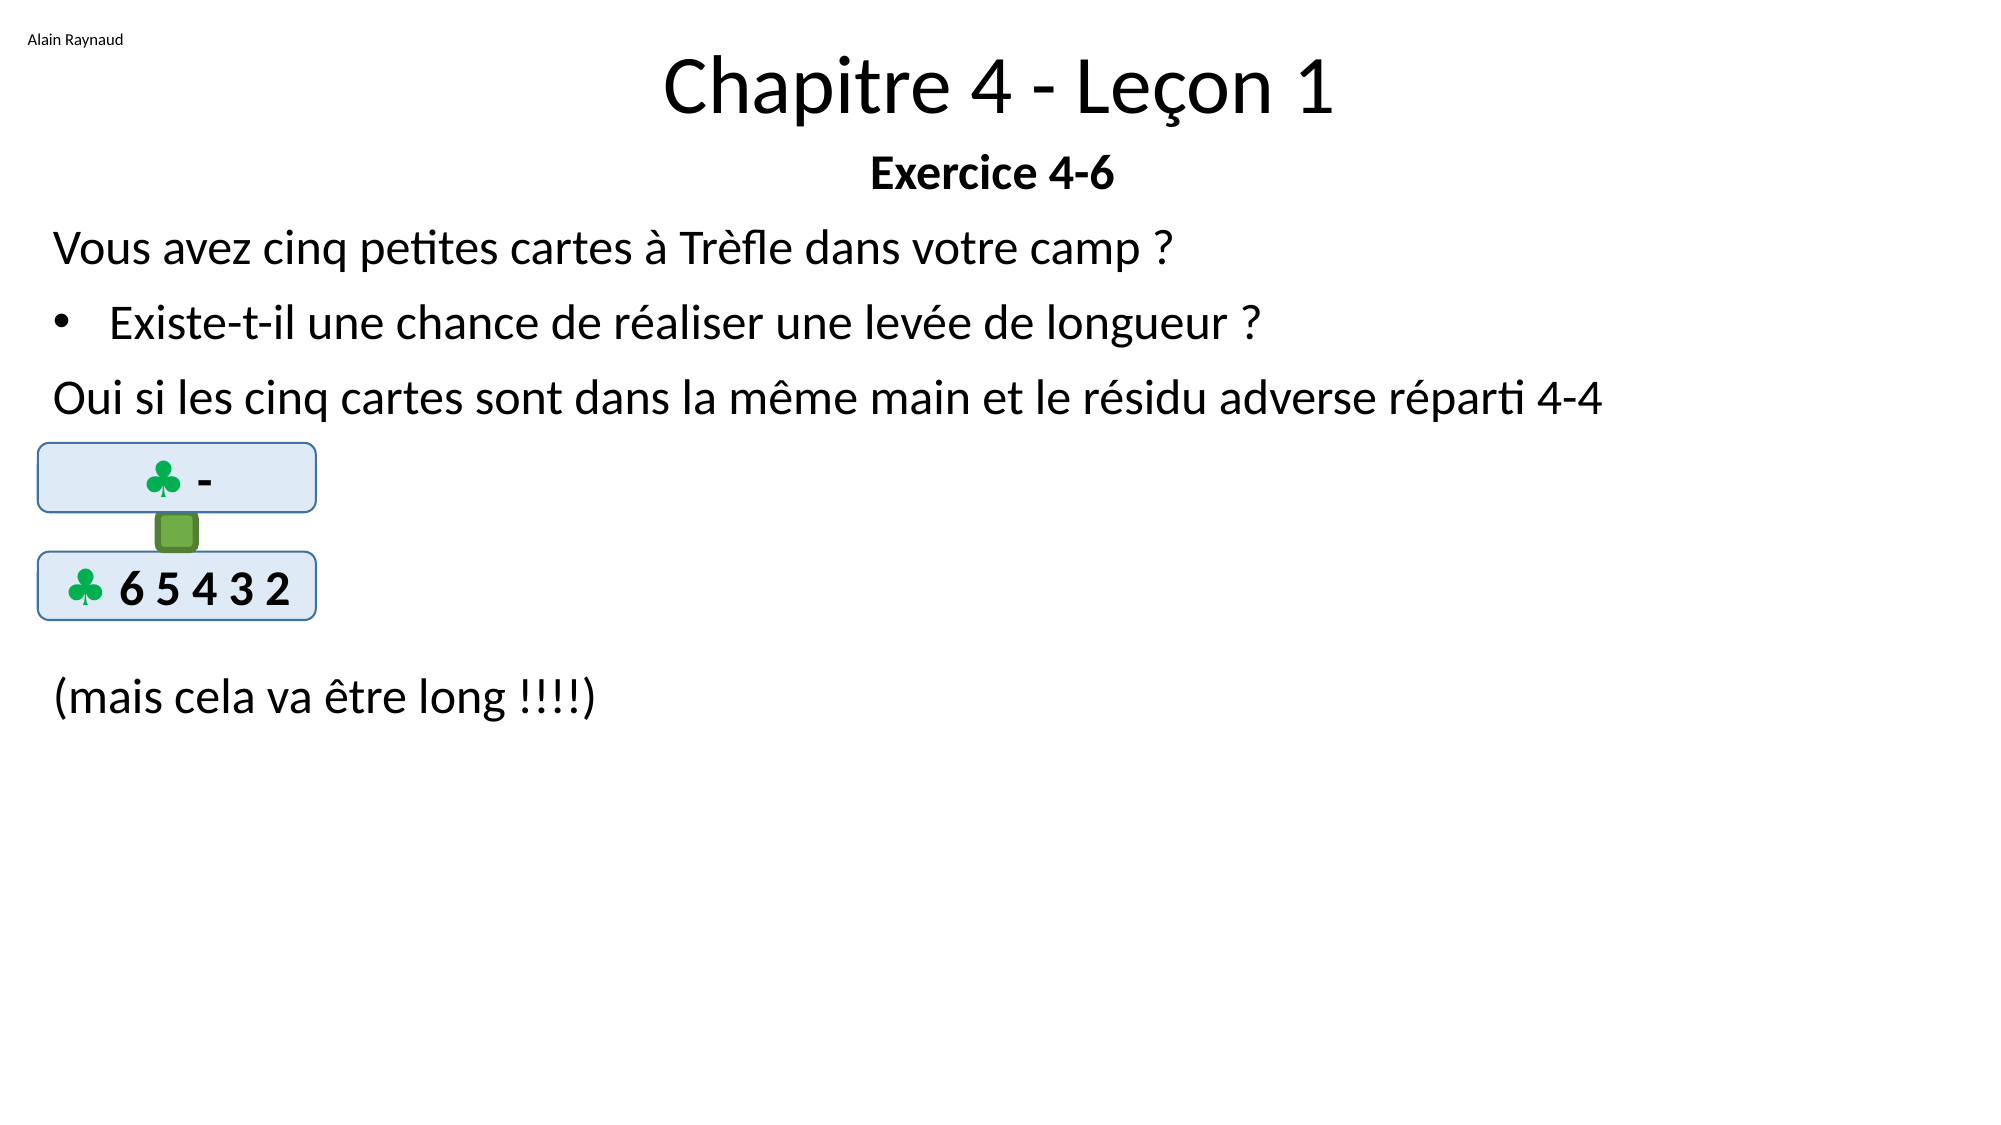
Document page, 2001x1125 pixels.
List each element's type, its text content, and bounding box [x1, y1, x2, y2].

title Chapitre 4 - Leçon 1 [249, 38, 1750, 139]
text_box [37, 442, 316, 620]
subtitle Exercice 4-6 Vous avez cinq petites cartes à Trèfle dans votre camp ? Existe-t-il une chance de réaliser une levée de longueur ? Oui si les cinq cartes sont dans la même main et le résidu adverse réparti 4-4 (mais cela va être long !!!!) [37, 139, 1948, 1088]
text_box Alain Raynaud [12, 21, 147, 57]
